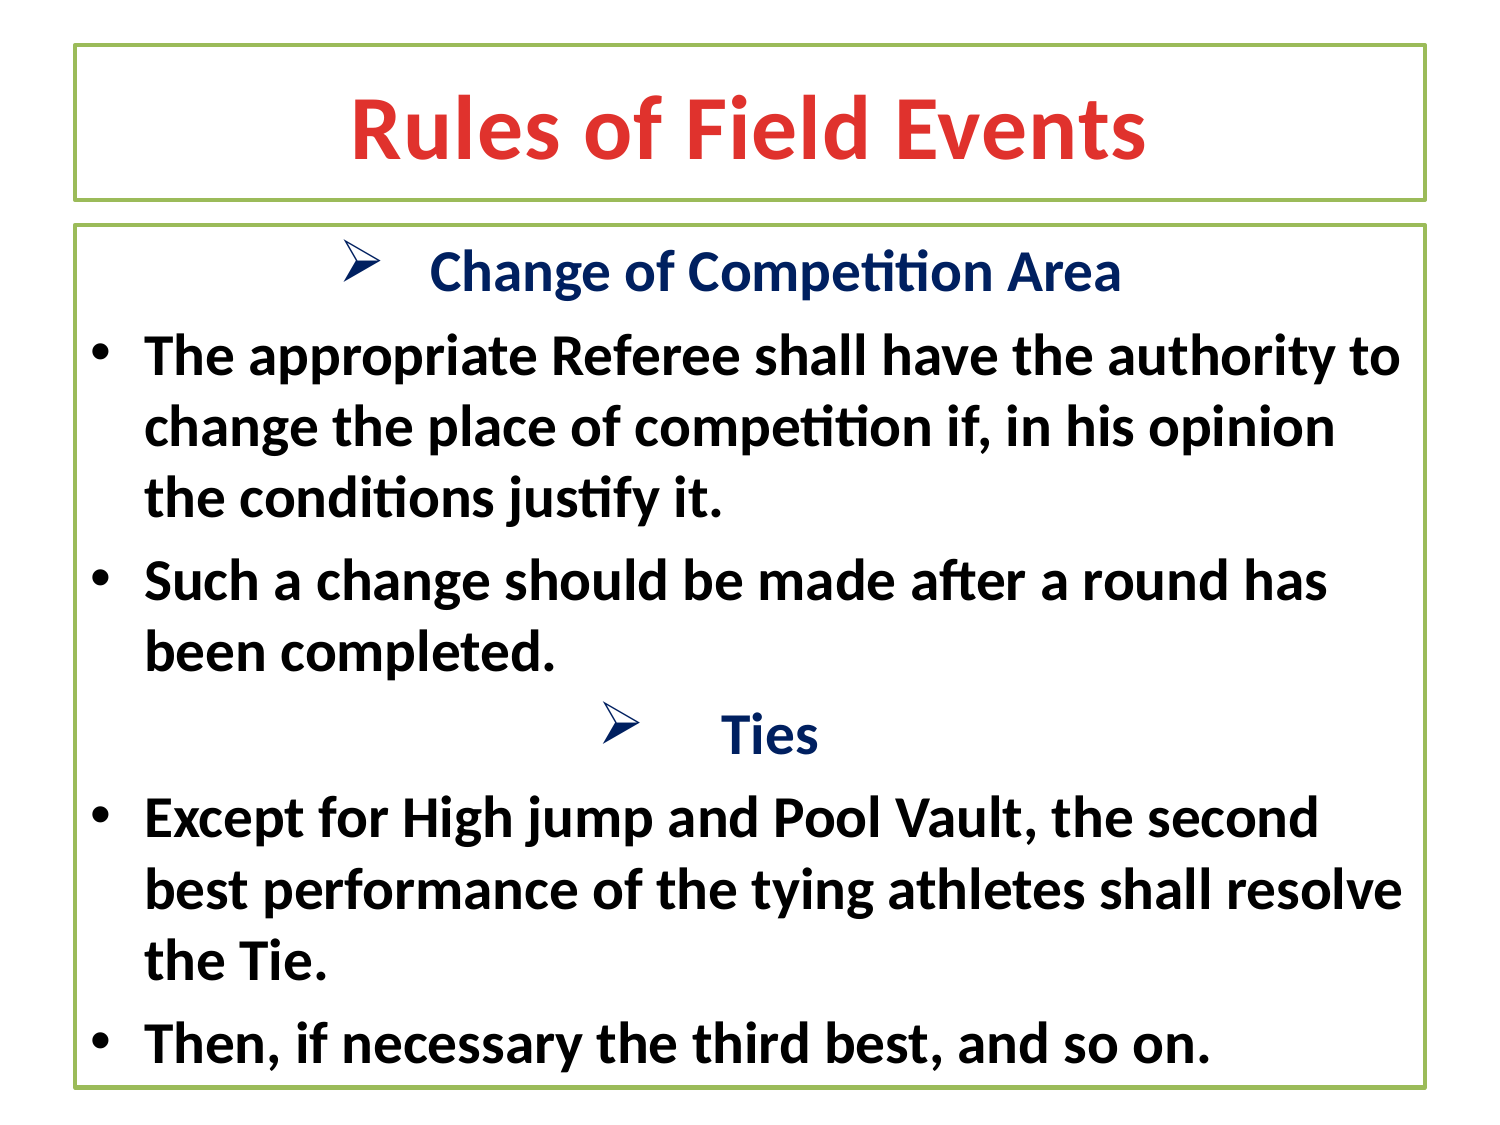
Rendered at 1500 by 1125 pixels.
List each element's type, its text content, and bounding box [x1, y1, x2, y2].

list Change of Competition Area The appropriate Referee shall have the authority to change the place of competition if, in his opinion the conditions justify it. Such a change should be made after a round has been completed. Ties Except for High jump and Pool Vault, the second best performance of the tying athletes shall resolve the Tie. Then, if necessary the third best, and so on. [73, 223, 1427, 1090]
title Rules of Field Events [73, 43, 1427, 202]
